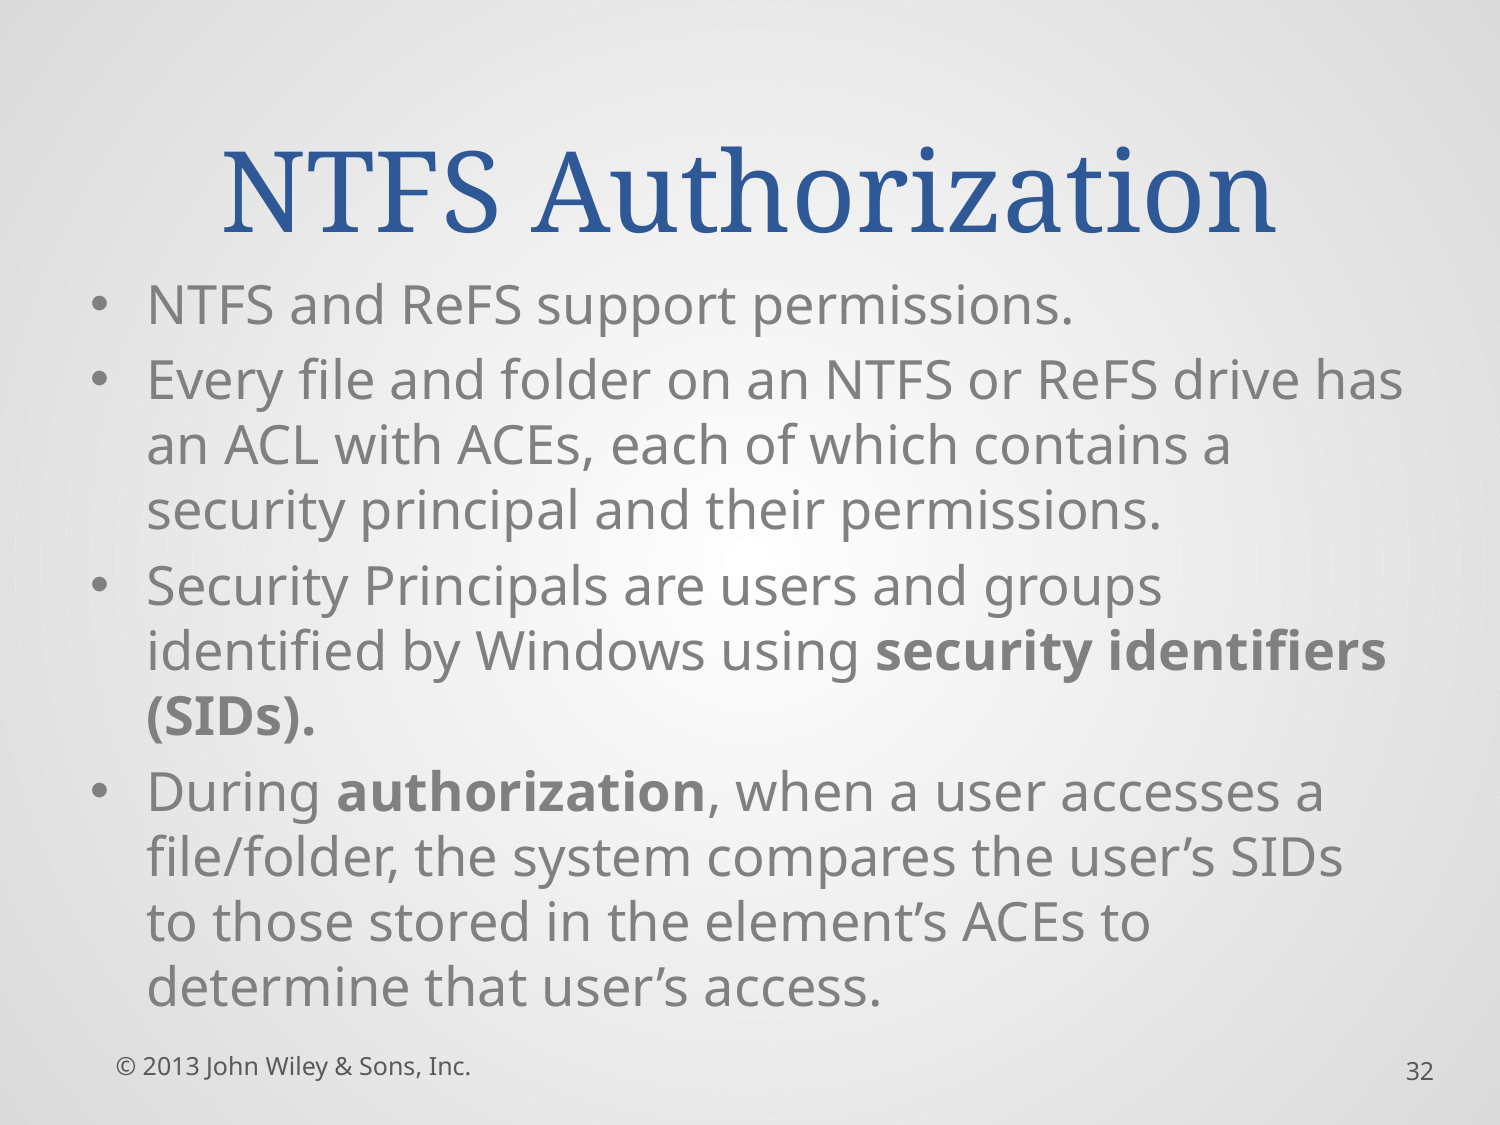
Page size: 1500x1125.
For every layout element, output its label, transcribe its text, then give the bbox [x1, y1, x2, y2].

list NTFS and ReFS support permissions. Every file and folder on an NTFS or ReFS drive has an ACL with ACEs, each of which contains a security principal and their permissions. Security Principals are users and groups identified by Windows using security identifiers (SIDs). During authorization, when a user accesses a file/folder, the system compares the user’s SIDs to those stored in the element’s ACEs to determine that user’s access. [75, 262, 1425, 1038]
title NTFS Authorization [75, 0, 1425, 262]
footer © 2013 John Wiley & Sons, Inc. [108, 1037, 576, 1098]
slide_number 32 [1401, 1042, 1494, 1103]
